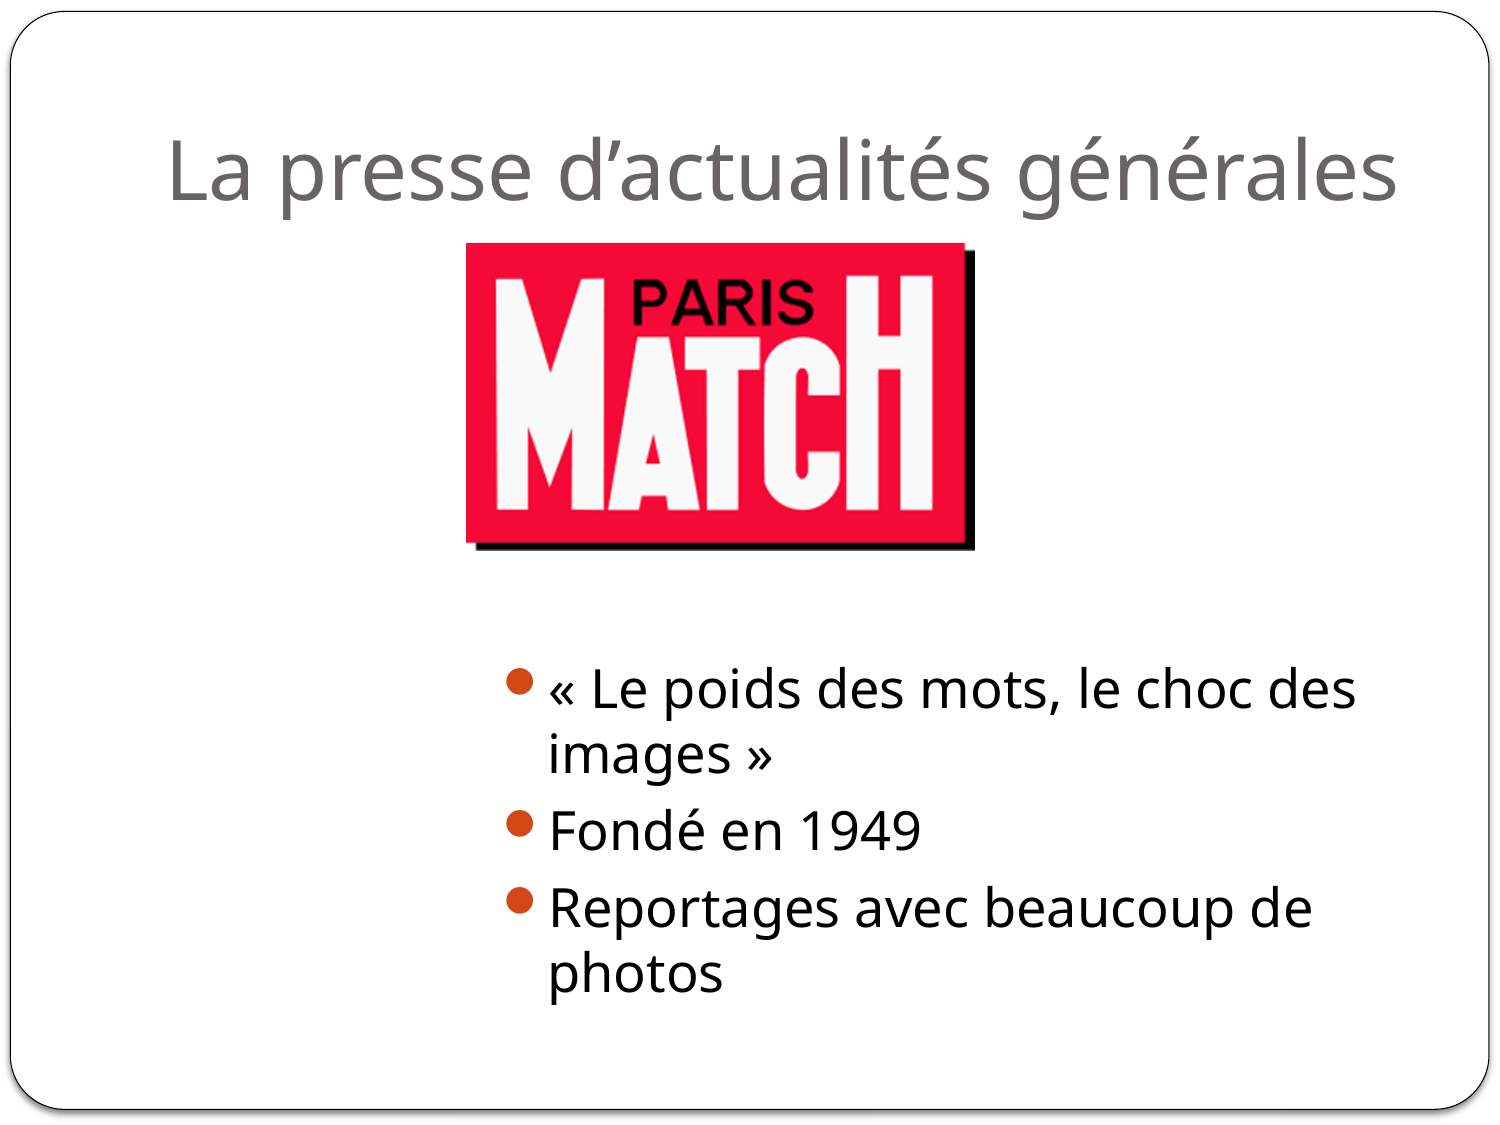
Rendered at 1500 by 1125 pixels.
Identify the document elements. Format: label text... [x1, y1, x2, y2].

title La presse d’actualités générales [149, 44, 1426, 233]
picture [466, 243, 975, 551]
list « Le poids des mots, le choc des images » Fondé en 1949 Reportages avec beaucoup de photos [487, 262, 1426, 1001]
